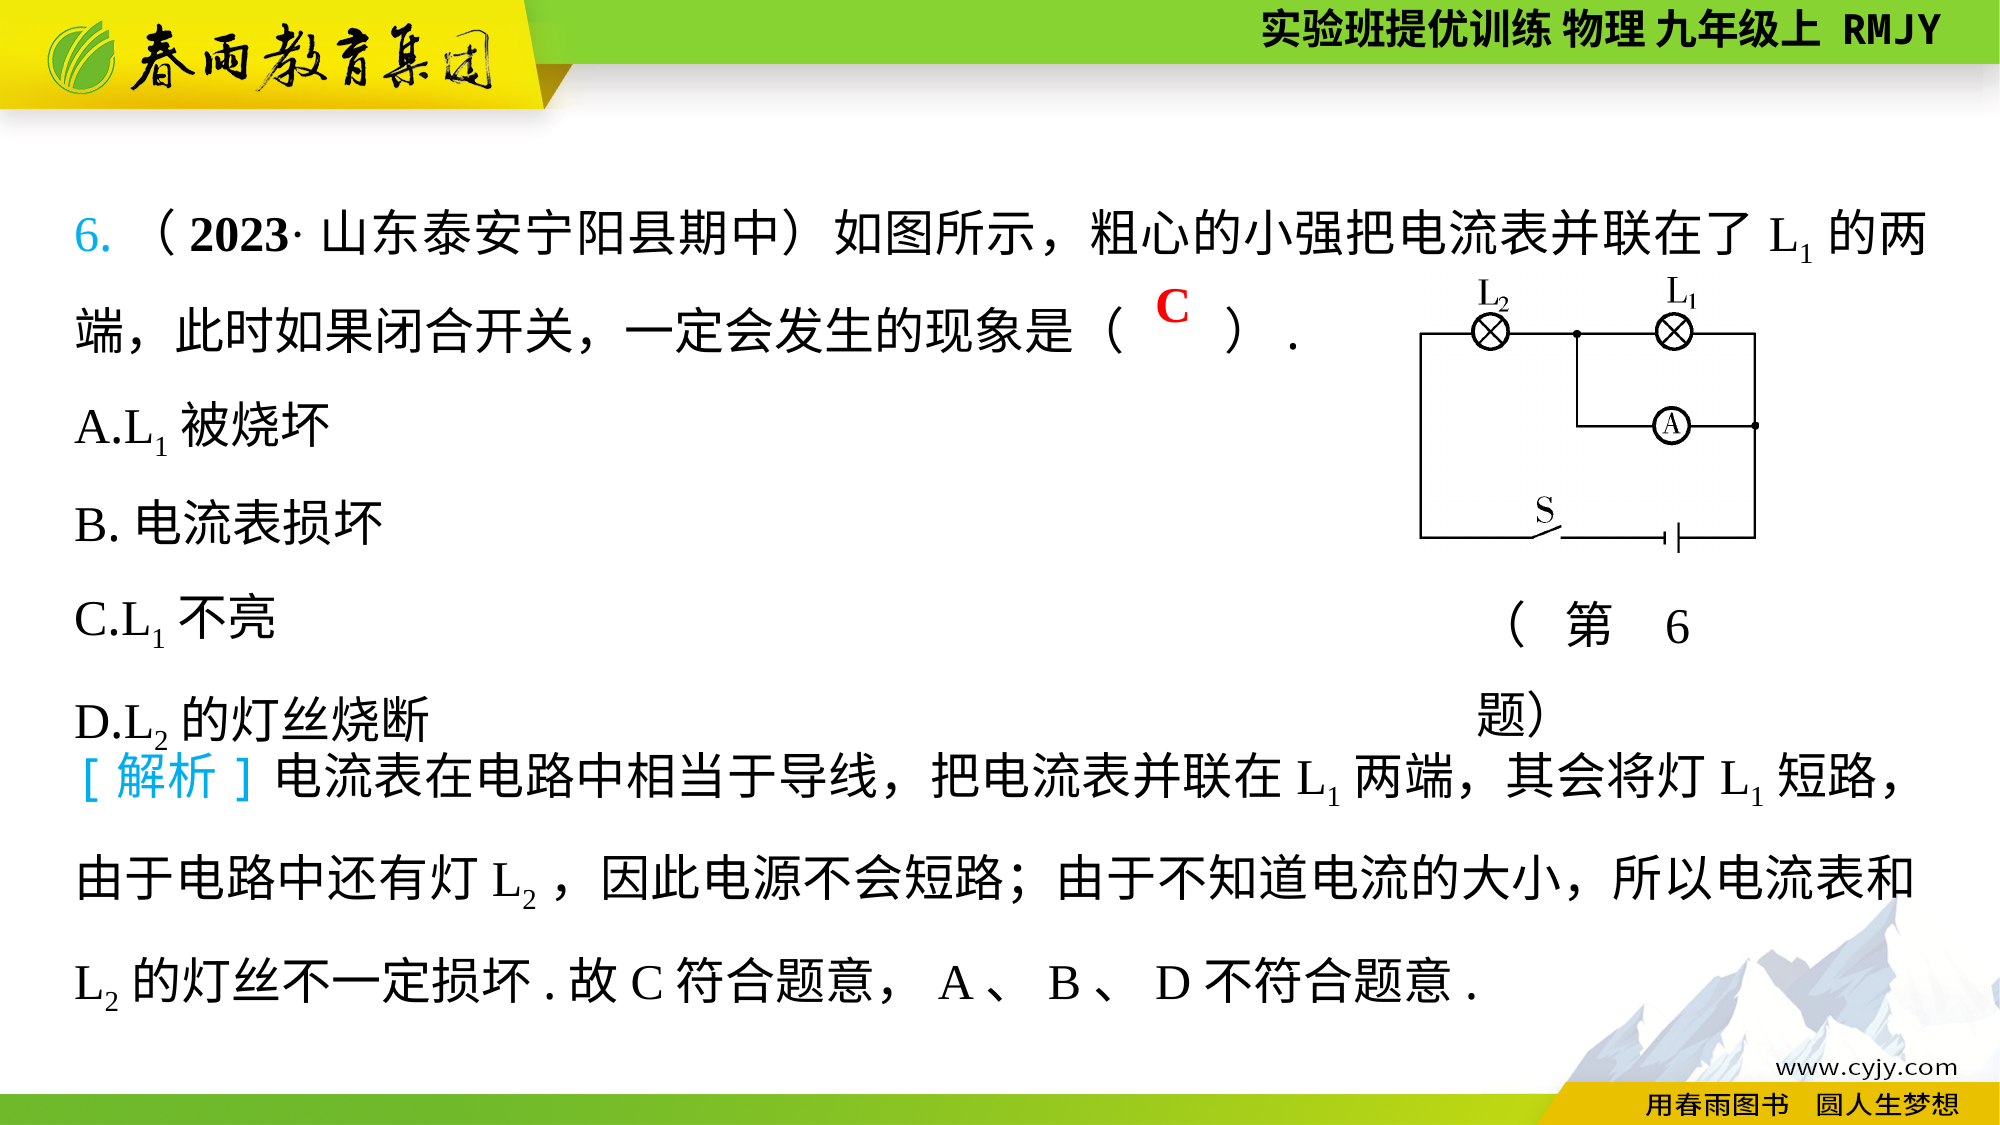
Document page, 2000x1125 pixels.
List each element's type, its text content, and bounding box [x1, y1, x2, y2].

picture [0, 0, 2000, 1125]
list 6.（2023·山东泰安宁阳县期中）如图所示，粗心的小强把电流表并联在了L1的两端，此时如果闭合开关，一定会发生的现象是（ ）. A.L1被烧坏 B.电流表损坏 C.L1不亮 D.L2的灯丝烧断 [59, 159, 1944, 702]
text_box C [1140, 265, 1207, 340]
text_box （第6题） [1461, 560, 1717, 662]
text_box [解析]电流表在电路中相当于导线，把电流表并联在L1两端，其会将灯L1短路，由于电路中还有灯L2，因此电源不会短路；由于不知道电流的大小，所以电流表和L2的灯丝不一定损坏.故C符合题意，A、B、D不符合题意. [59, 702, 1944, 1025]
